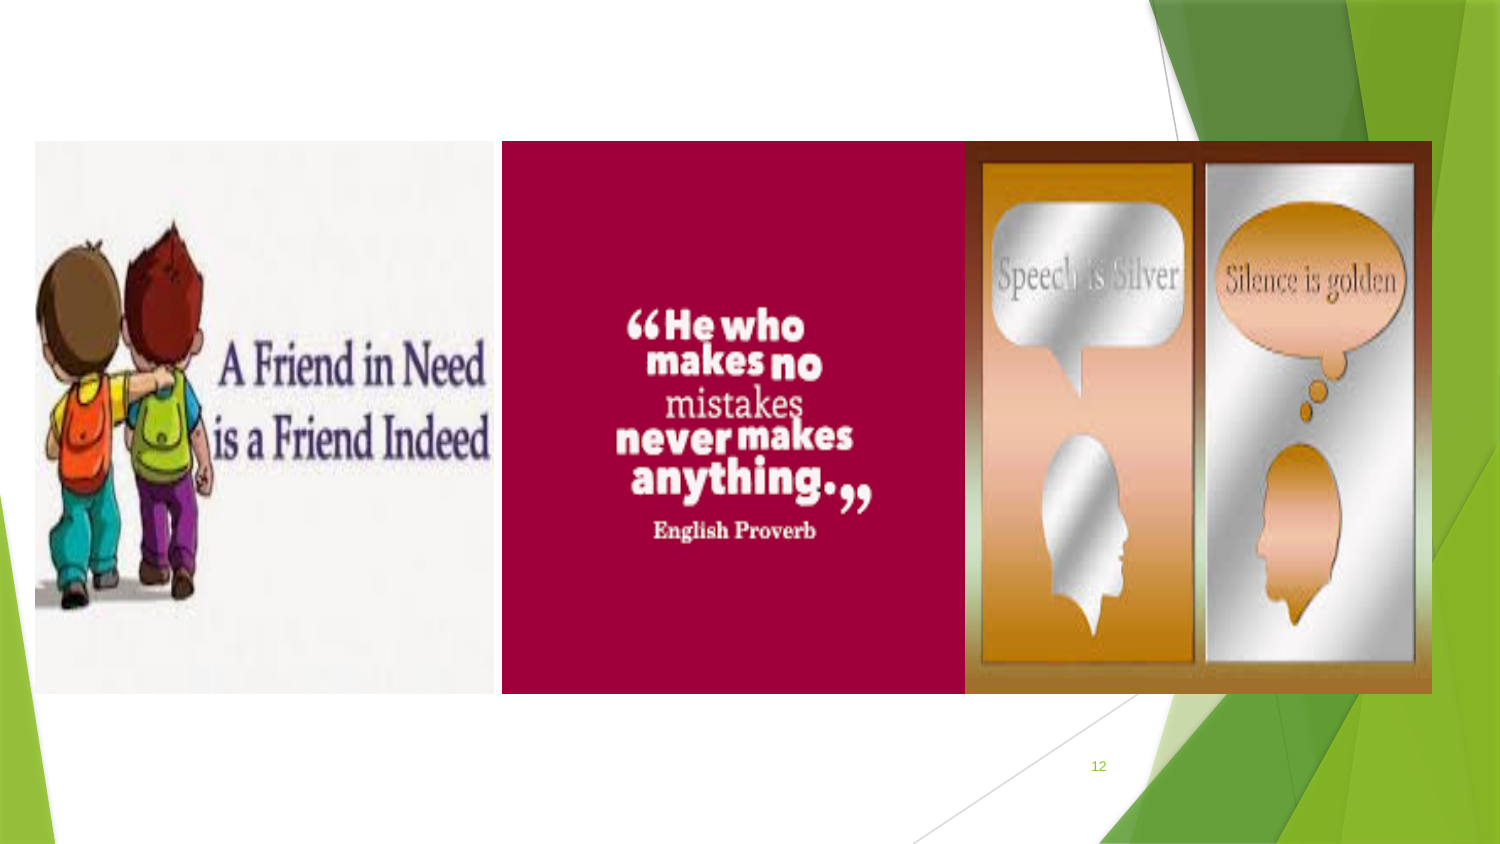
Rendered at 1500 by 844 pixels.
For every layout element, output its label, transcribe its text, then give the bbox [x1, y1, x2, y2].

picture [502, 141, 1433, 694]
picture [35, 141, 495, 694]
slide_number 12 [1056, 743, 1141, 789]
